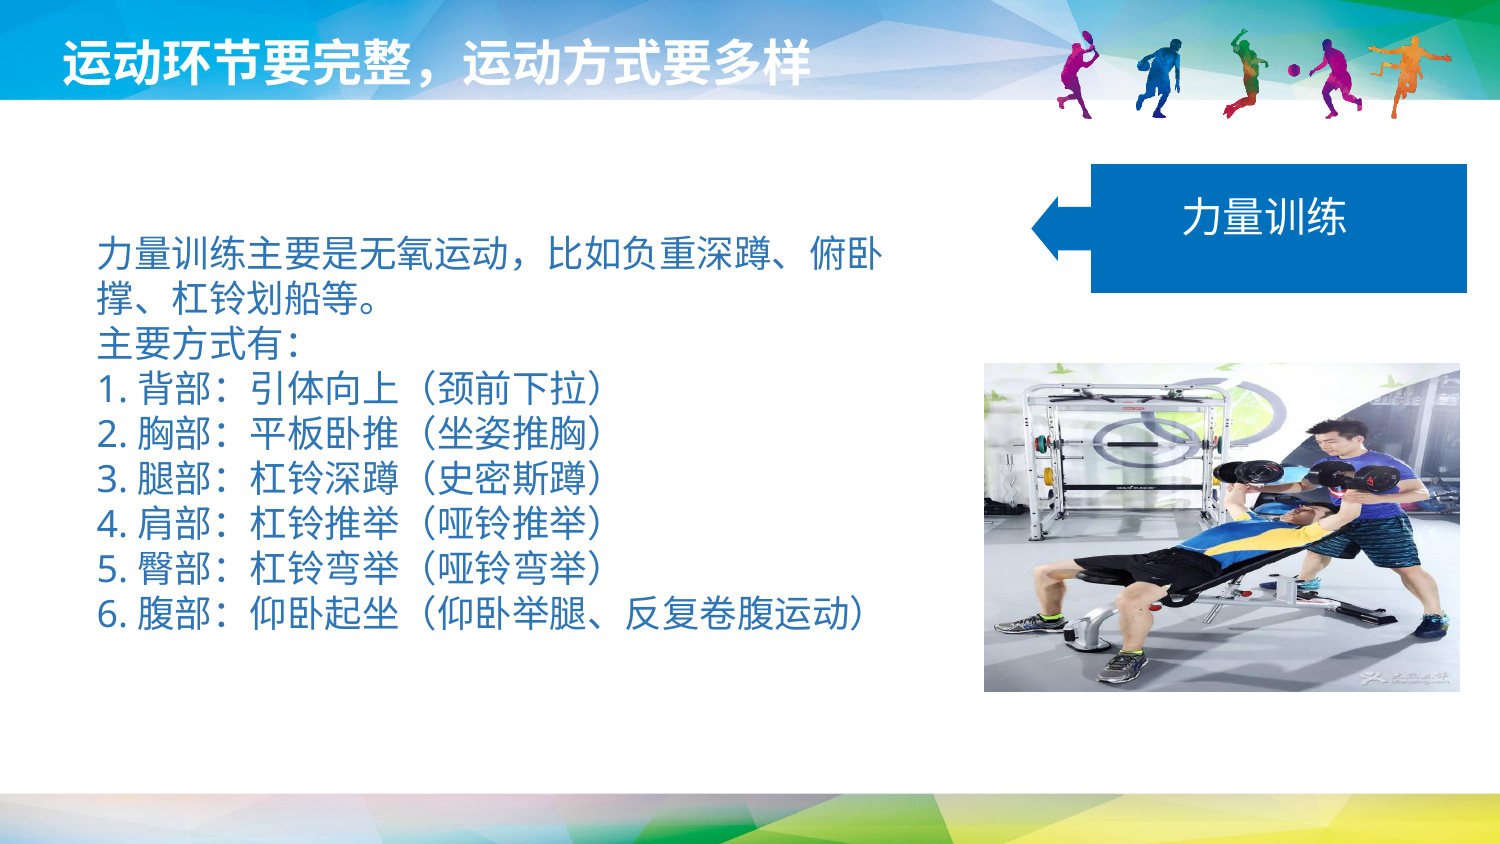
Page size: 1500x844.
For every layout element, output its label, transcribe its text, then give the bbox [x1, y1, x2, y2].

picture [317, 0, 1500, 119]
text_box 运动环节要完整，运动方式要多样 [47, 24, 828, 99]
text_box 力量训练主要是无氧运动，比如负重深蹲、俯卧撑、杠铃划船等。 主要方式有： 1.背部：引体向上（颈前下拉） 2.胸部：平板卧推（坐姿推胸） 3.腿部：杠铃深蹲（史密斯蹲） 4.肩部：杠铃推举（哑铃推举） 5.臀部：杠铃弯举（哑铃弯举） 6.腹部：仰卧起坐（仰卧举腿、反复卷腹运动） [81, 222, 927, 643]
picture [984, 362, 1461, 692]
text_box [1030, 163, 1468, 294]
picture [0, 794, 1500, 844]
